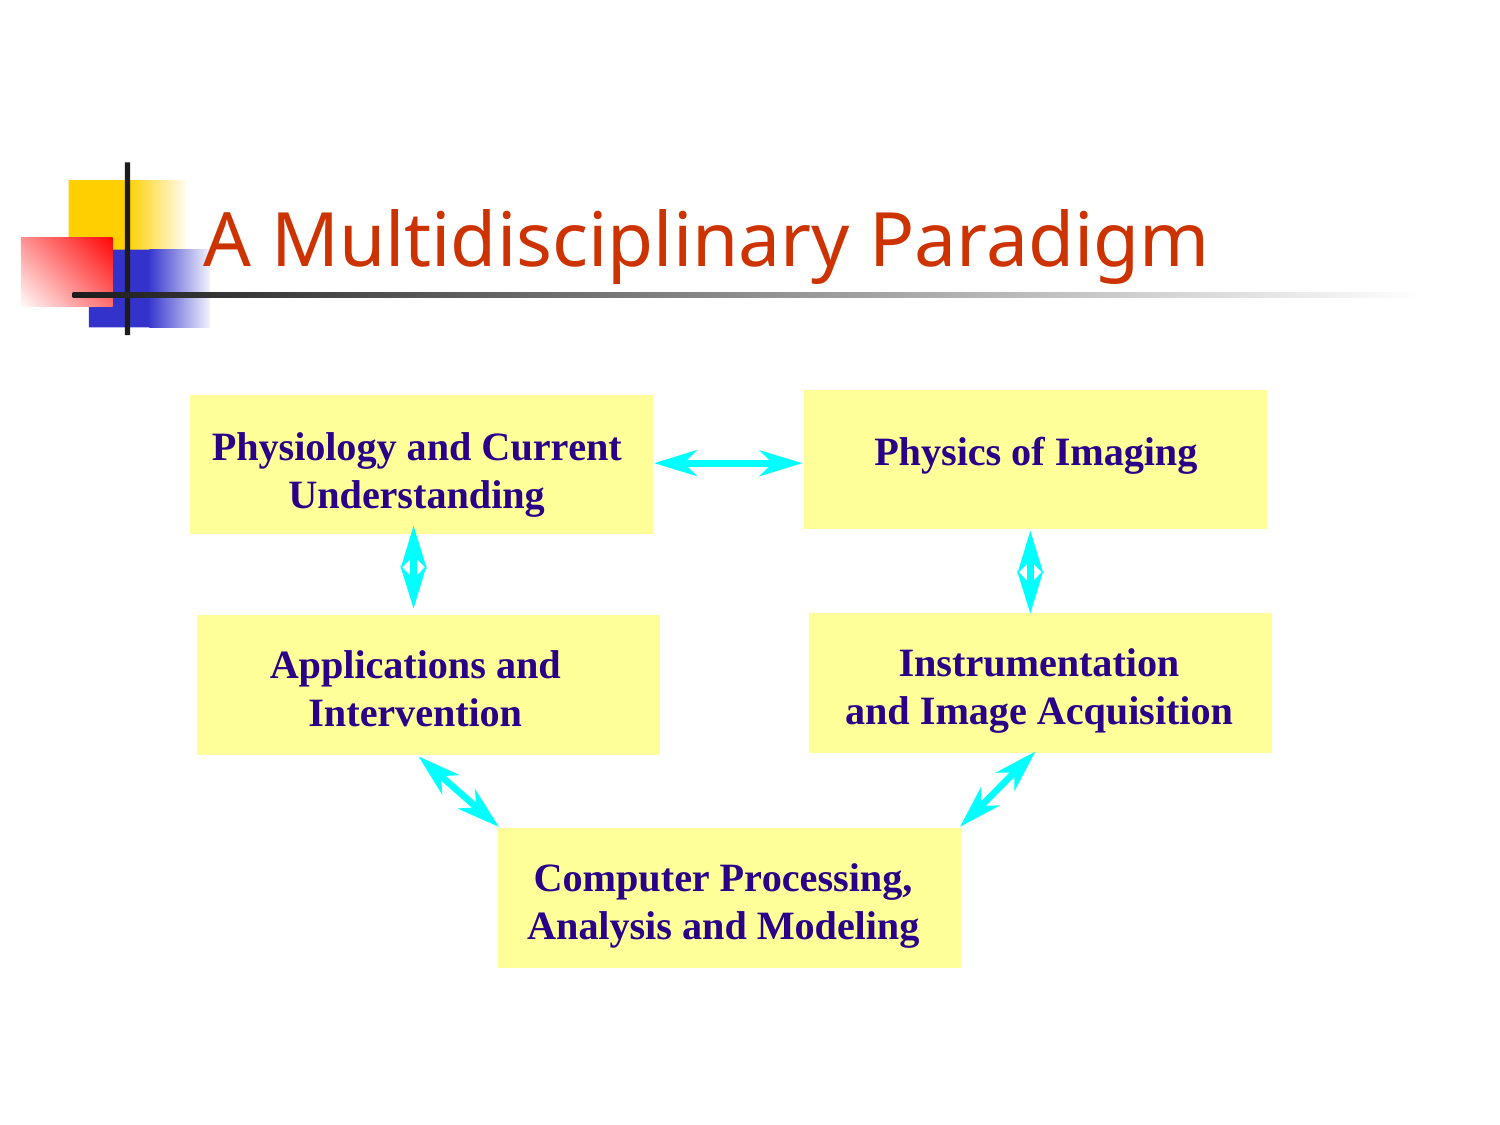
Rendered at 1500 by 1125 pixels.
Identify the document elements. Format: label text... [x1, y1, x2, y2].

picture [187, 387, 1275, 971]
title A Multidisciplinary Paradigm [188, 101, 1468, 289]
